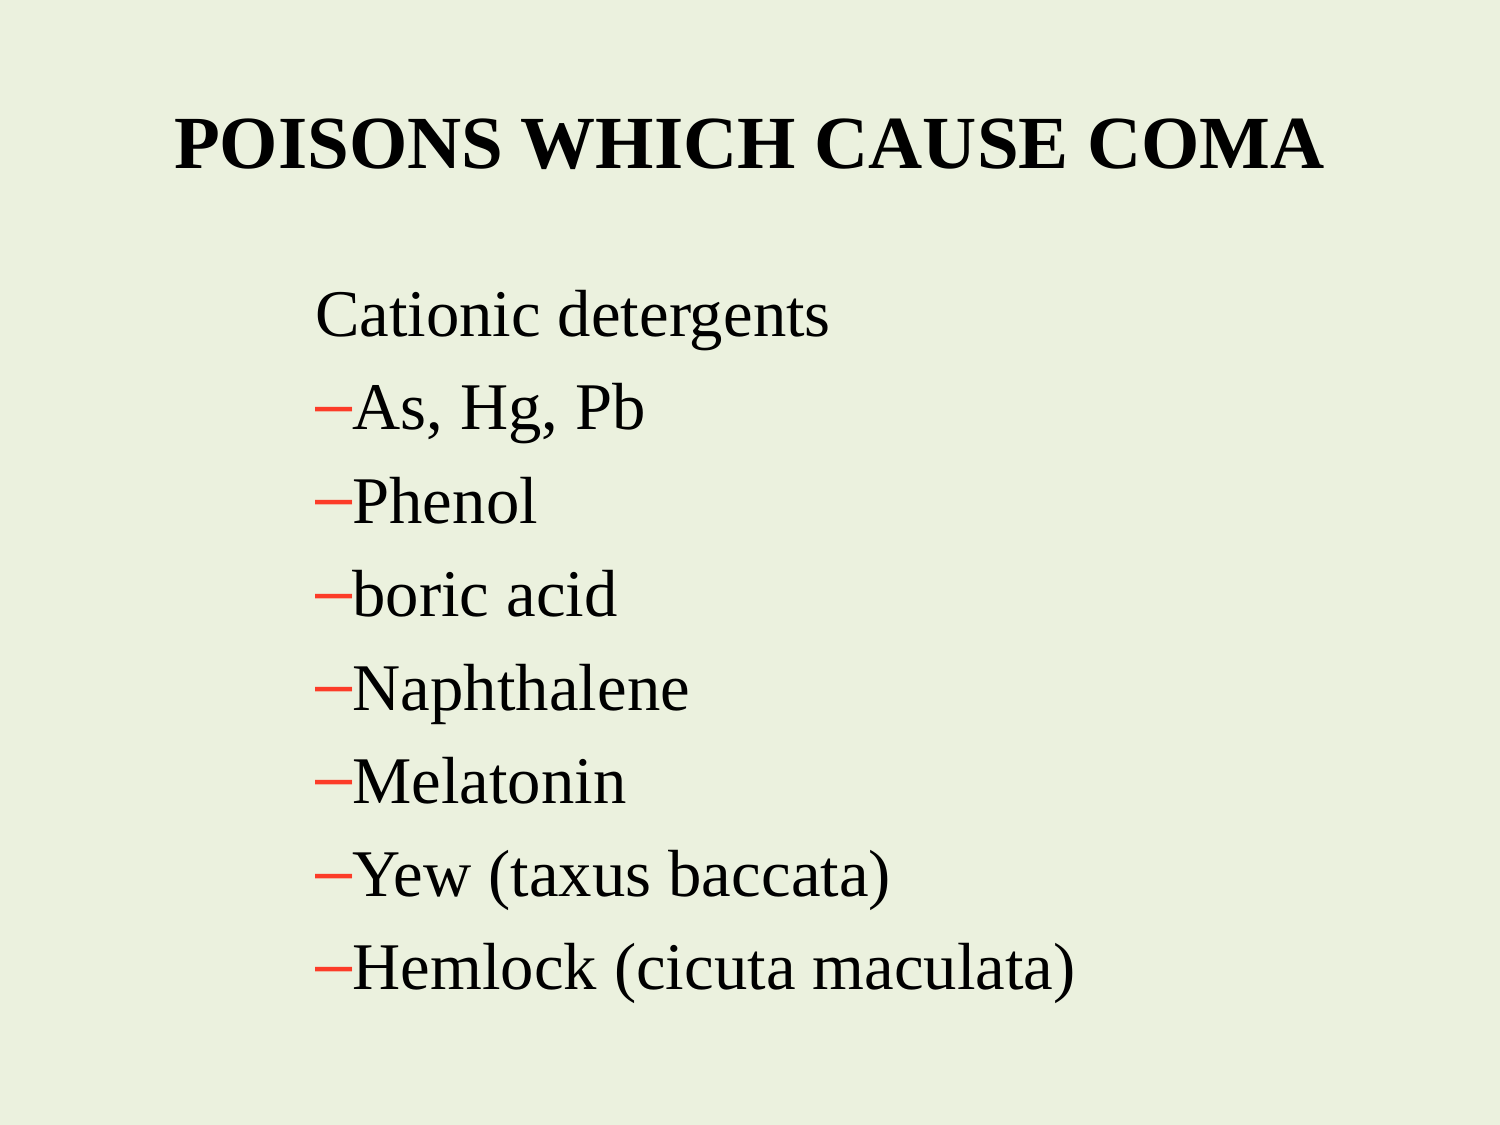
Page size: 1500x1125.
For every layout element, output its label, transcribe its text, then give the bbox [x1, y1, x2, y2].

list Cationic detergents As, Hg, Pb Phenol boric acid Naphthalene Melatonin Yew (taxus baccata) Hemlock (cicuta maculata) [75, 262, 1425, 1005]
title POISONS WHICH CAUSE COMA [75, 45, 1425, 233]
